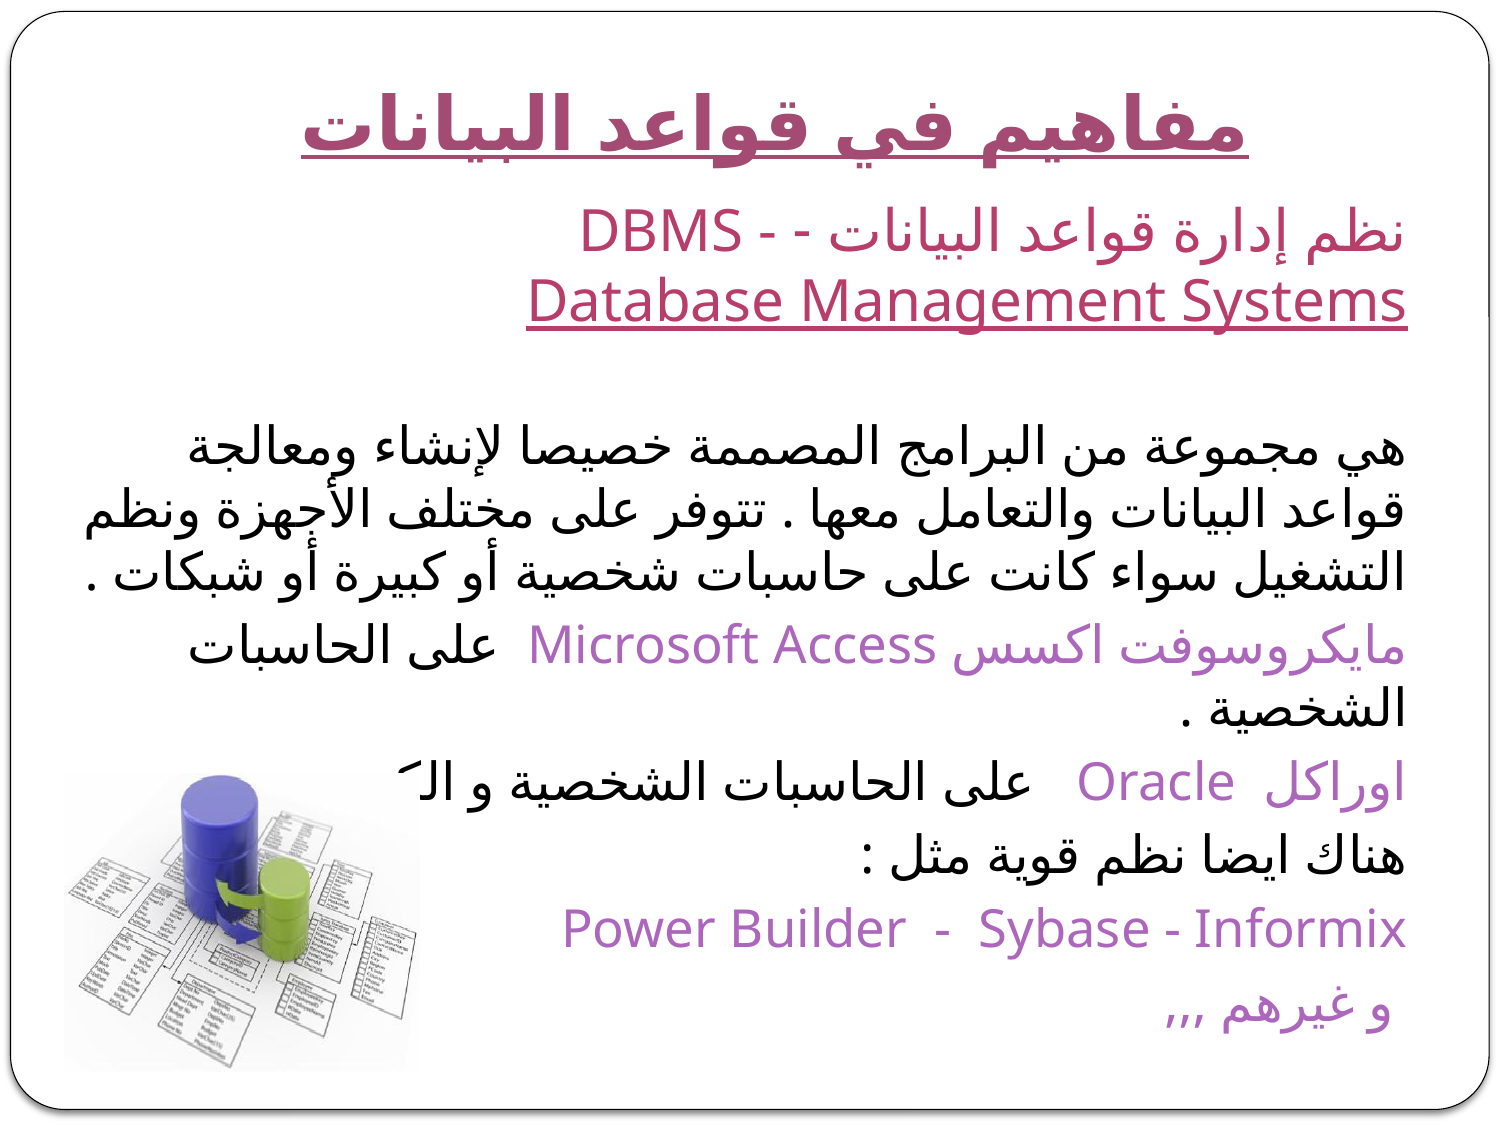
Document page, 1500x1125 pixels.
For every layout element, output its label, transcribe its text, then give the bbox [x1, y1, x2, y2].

picture [64, 773, 420, 1072]
text_box مفاهيم في قواعد البيانات [263, 67, 1287, 174]
title نظم إدارة قواعد البيانات - DBMS - Database Management Systems [147, 160, 1423, 349]
list هي مجموعة من البرامج المصممة خصيصا لإنشاء ومعالجة قواعد البيانات والتعامل معها . تتوفر على مختلف الأجهزة ونظم التشغيل سواء كانت على حاسبات شخصية أو كبيرة أو شبكات . مايكروسوفت اكسس Microsoft Access على الحاسبات الشخصية . اوراكل Oracle على الحاسبات الشخصية و الكبيرة . هناك ايضا نظم قوية مثل : Power Builder - Sybase - Informix و غيرهم ,,, [64, 404, 1423, 1067]
